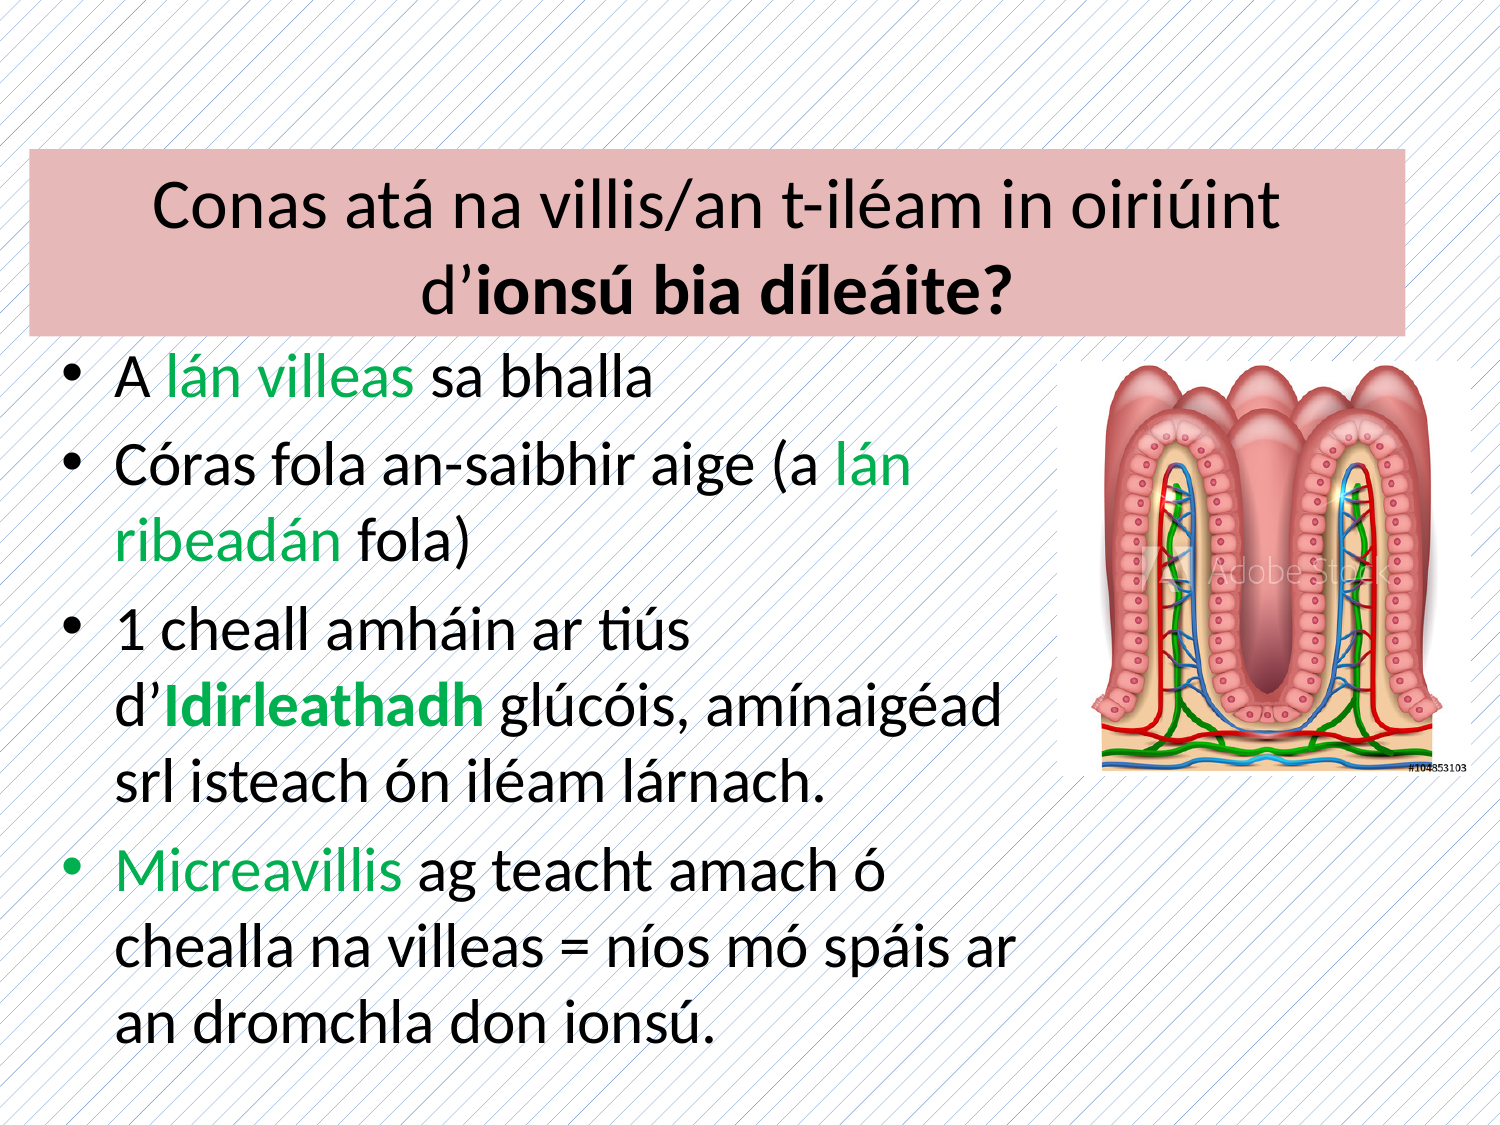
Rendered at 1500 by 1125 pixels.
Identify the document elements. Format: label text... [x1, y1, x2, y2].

list A lán villeas sa bhalla Córas fola an-saibhir aige (a lán ribeadán fola) 1 cheall amháin ar tiús d’Idirleathadh glúcóis, amínaigéad srl isteach ón iléam lárnach. Micreavillis ag teacht amach ó chealla na villeas = níos mó spáis ar an dromchla don ionsú. [46, 326, 1081, 1069]
title Conas atá na villis/an t-iléam in oiriúint d’ionsú bia díleáite? [29, 149, 1406, 337]
picture [1056, 361, 1471, 776]
